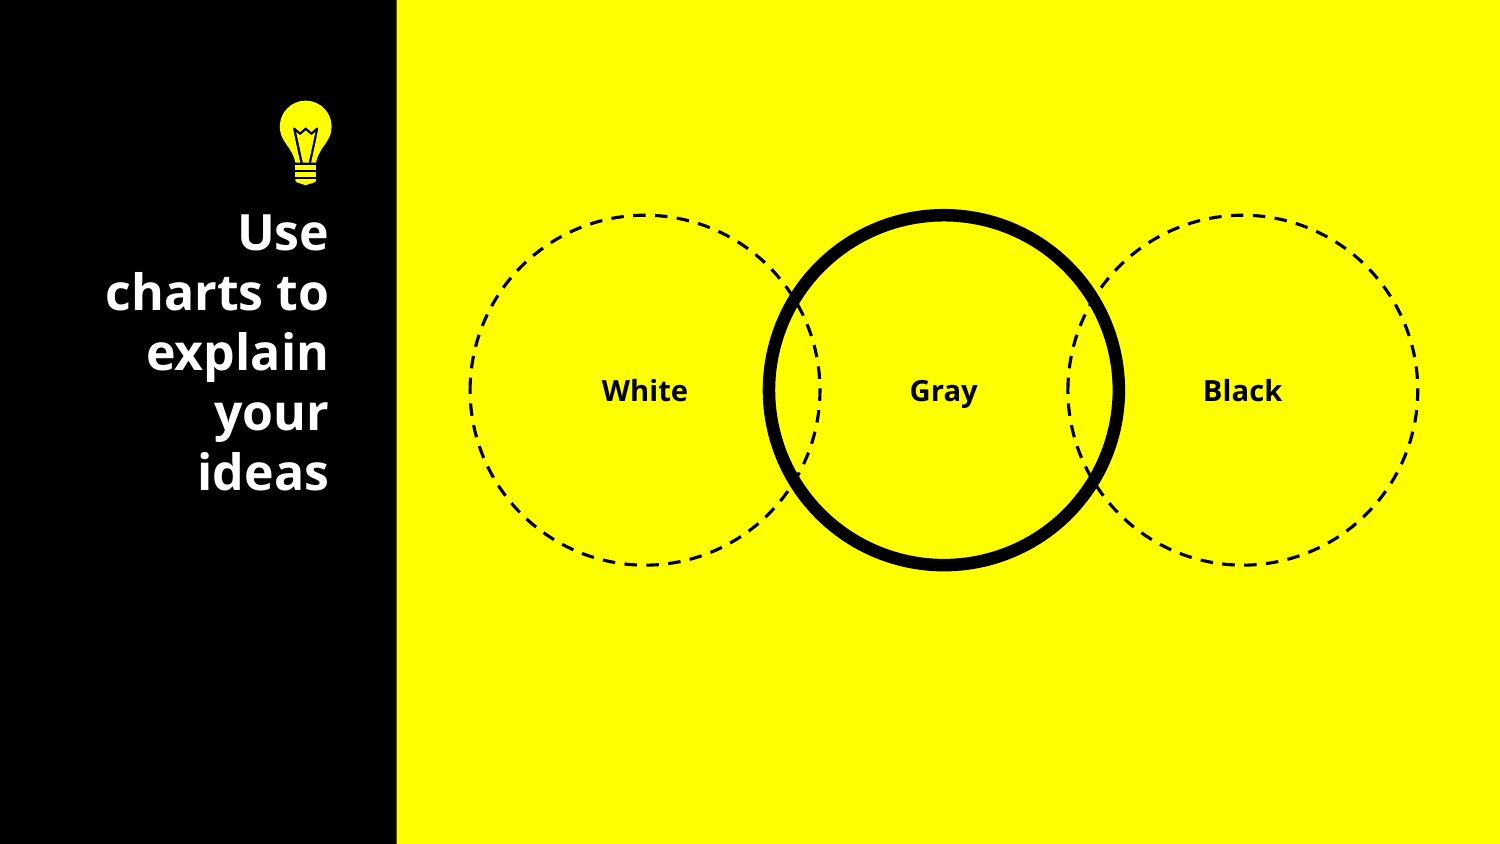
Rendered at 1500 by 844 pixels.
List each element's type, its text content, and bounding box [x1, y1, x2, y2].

text_box Gray [795, 215, 1093, 566]
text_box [279, 100, 332, 186]
text_box Black [1067, 215, 1418, 566]
text_box White [470, 215, 820, 566]
title Use charts to explain your ideas [65, 185, 345, 429]
